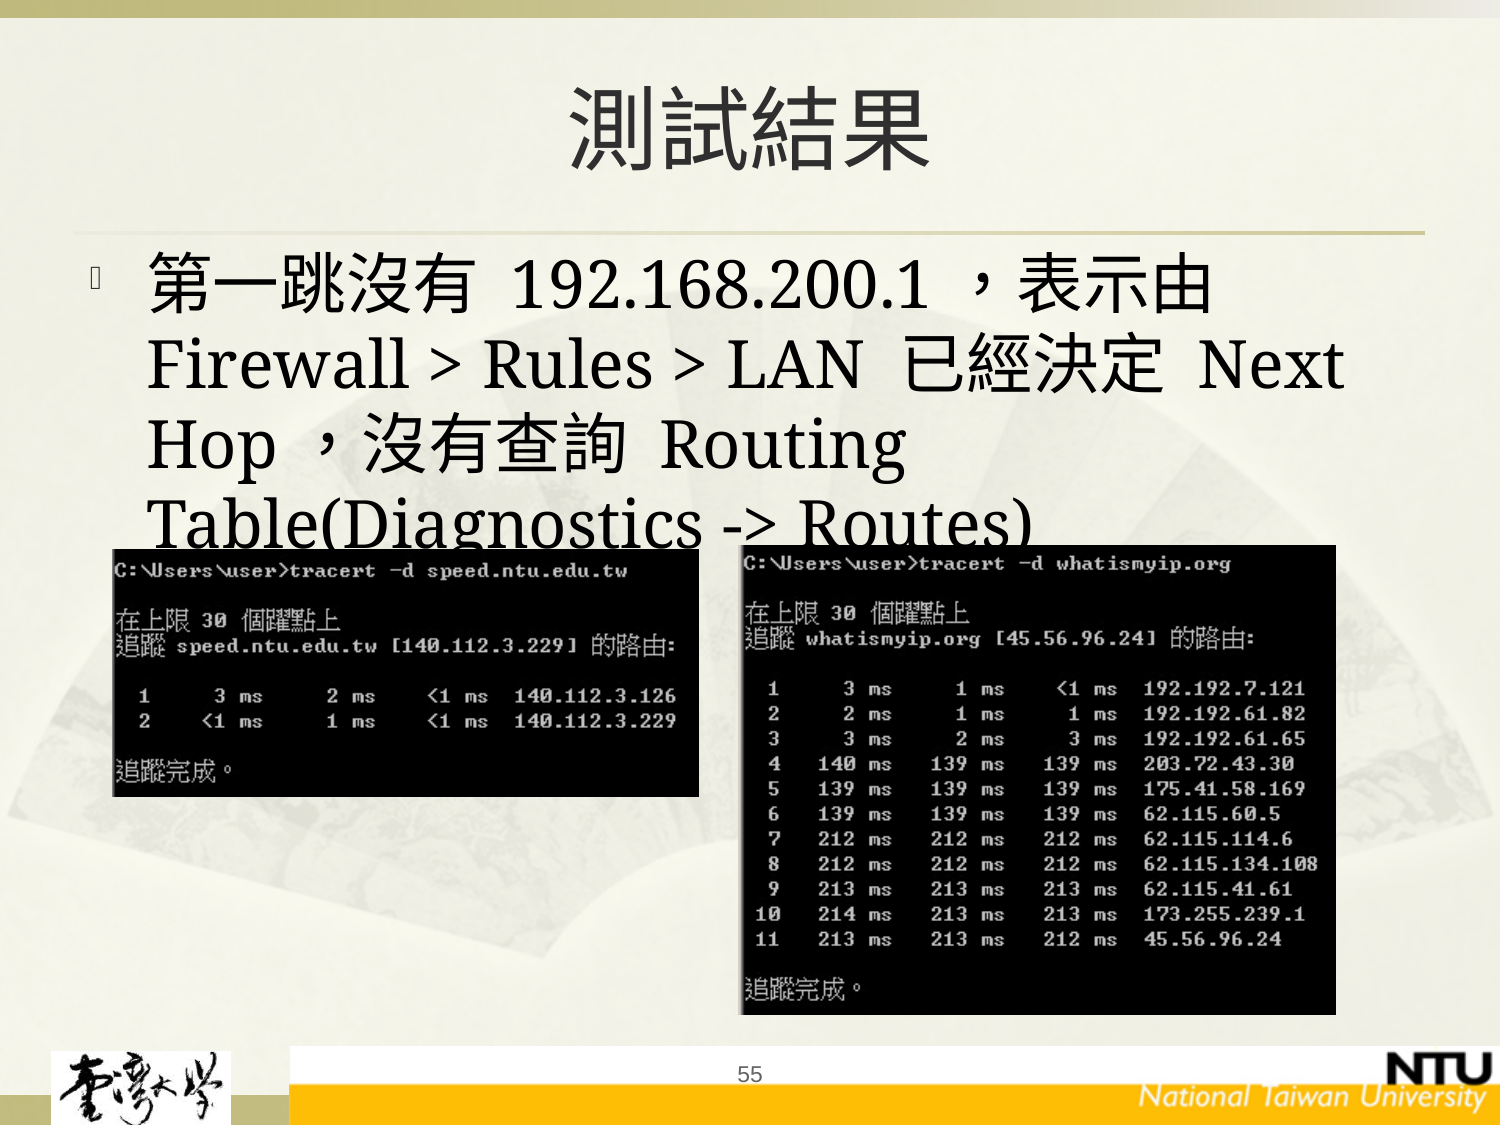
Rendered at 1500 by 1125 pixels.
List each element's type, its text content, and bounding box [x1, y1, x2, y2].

picture [289, 1046, 1500, 1125]
picture [51, 1051, 231, 1125]
list 第一跳沒有 192.168.200.1，表示由 Firewall > Rules > LAN 已經決定 Next Hop，沒有查詢 Routing Table(Diagnostics -> Routes) [75, 234, 1425, 1032]
title 測試結果 [75, 45, 1425, 209]
picture [111, 549, 699, 798]
slide_number 55 [675, 1050, 825, 1097]
picture [737, 545, 1336, 1015]
